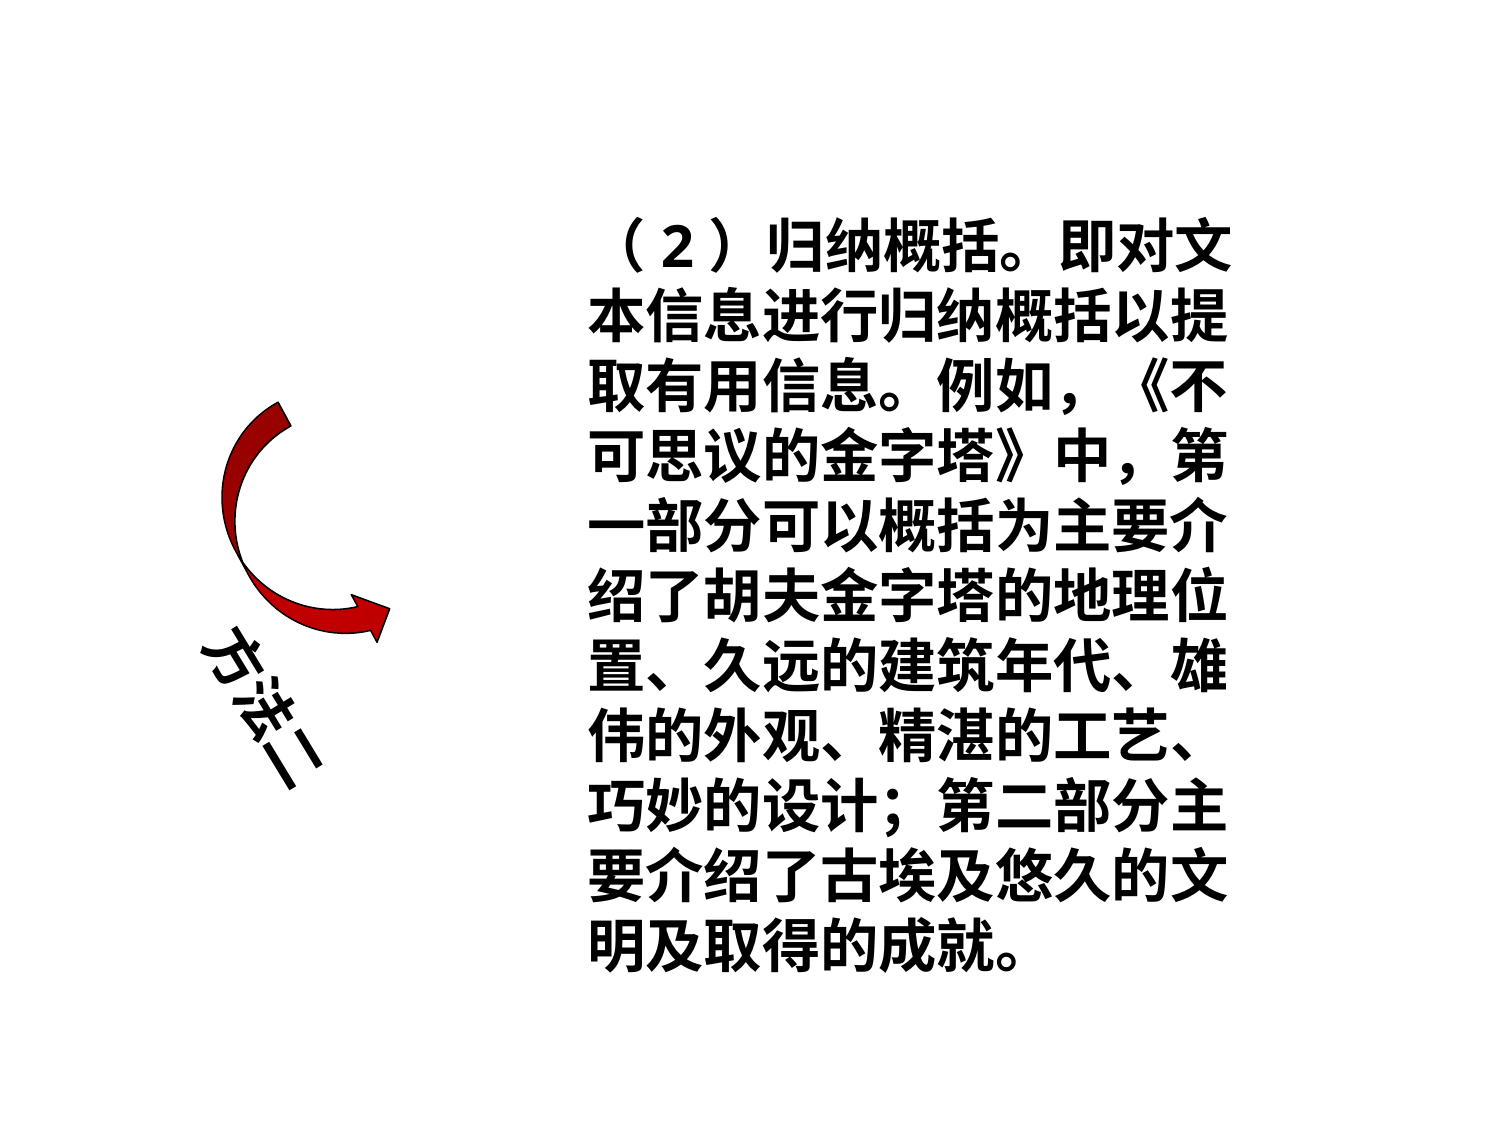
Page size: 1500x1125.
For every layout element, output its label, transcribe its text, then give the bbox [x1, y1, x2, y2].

text_box [222, 402, 390, 643]
text_box 方法二 [163, 597, 407, 910]
text_box （2）归纳概括。即对文本信息进行归纳概括以提取有用信息。例如，《不可思议的金字塔》中，第一部分可以概括为主要介绍了胡夫金字塔的地理位置、久远的建筑年代、雄伟的外观、精湛的工艺、巧妙的设计；第二部分主要介绍了古埃及悠久的文明及取得的成就。 [572, 201, 1283, 987]
